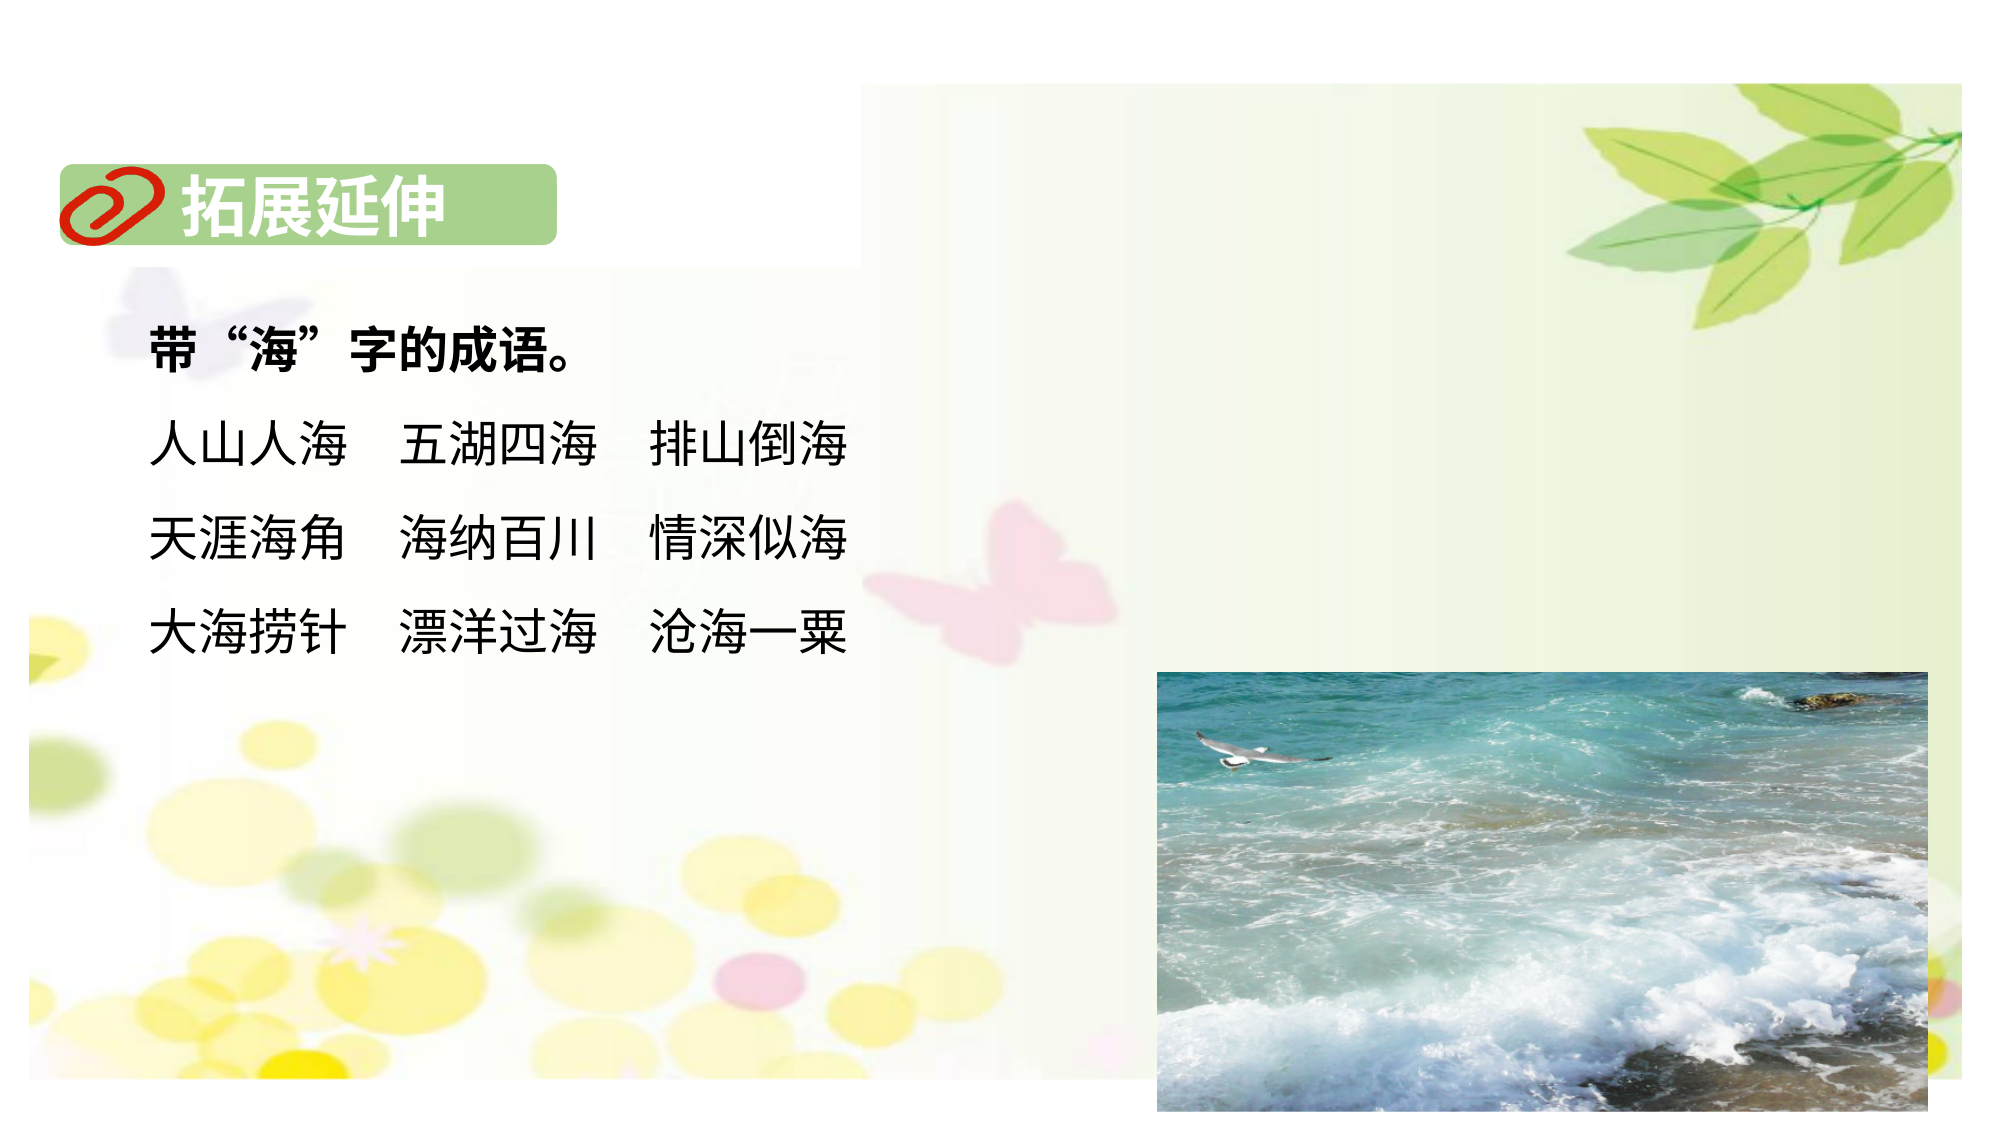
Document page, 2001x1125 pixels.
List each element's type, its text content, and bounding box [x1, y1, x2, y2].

picture [52, 161, 172, 251]
text_box 拓展延伸 [165, 156, 584, 252]
picture [29, 82, 1962, 1114]
